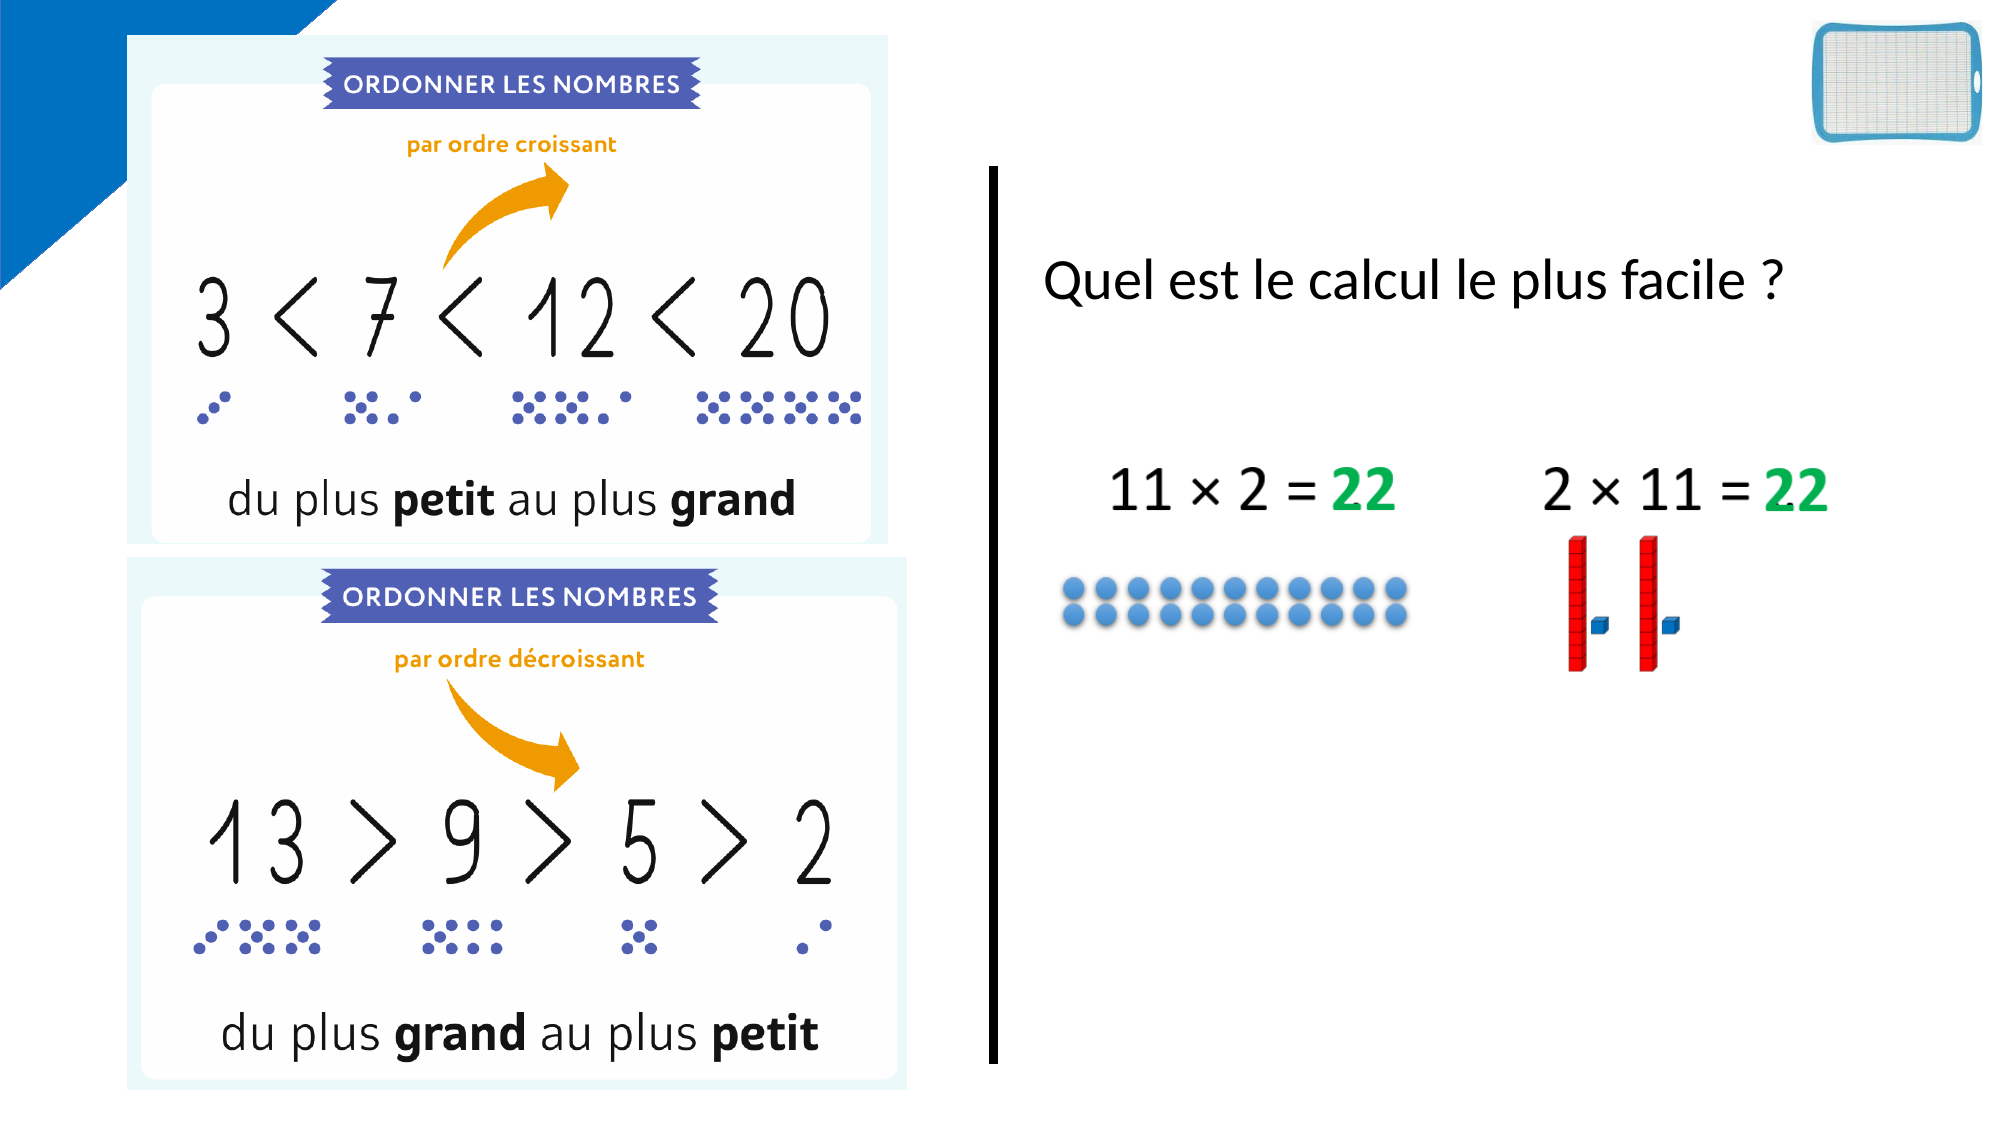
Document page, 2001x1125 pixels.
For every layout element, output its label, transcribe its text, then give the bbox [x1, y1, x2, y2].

picture [127, 557, 907, 1090]
picture [127, 35, 888, 544]
text_box Quel est le calcul le plus facile ? [1029, 233, 1949, 319]
picture [1029, 444, 1834, 681]
text_box [0, 0, 337, 290]
picture [1811, 20, 1983, 145]
